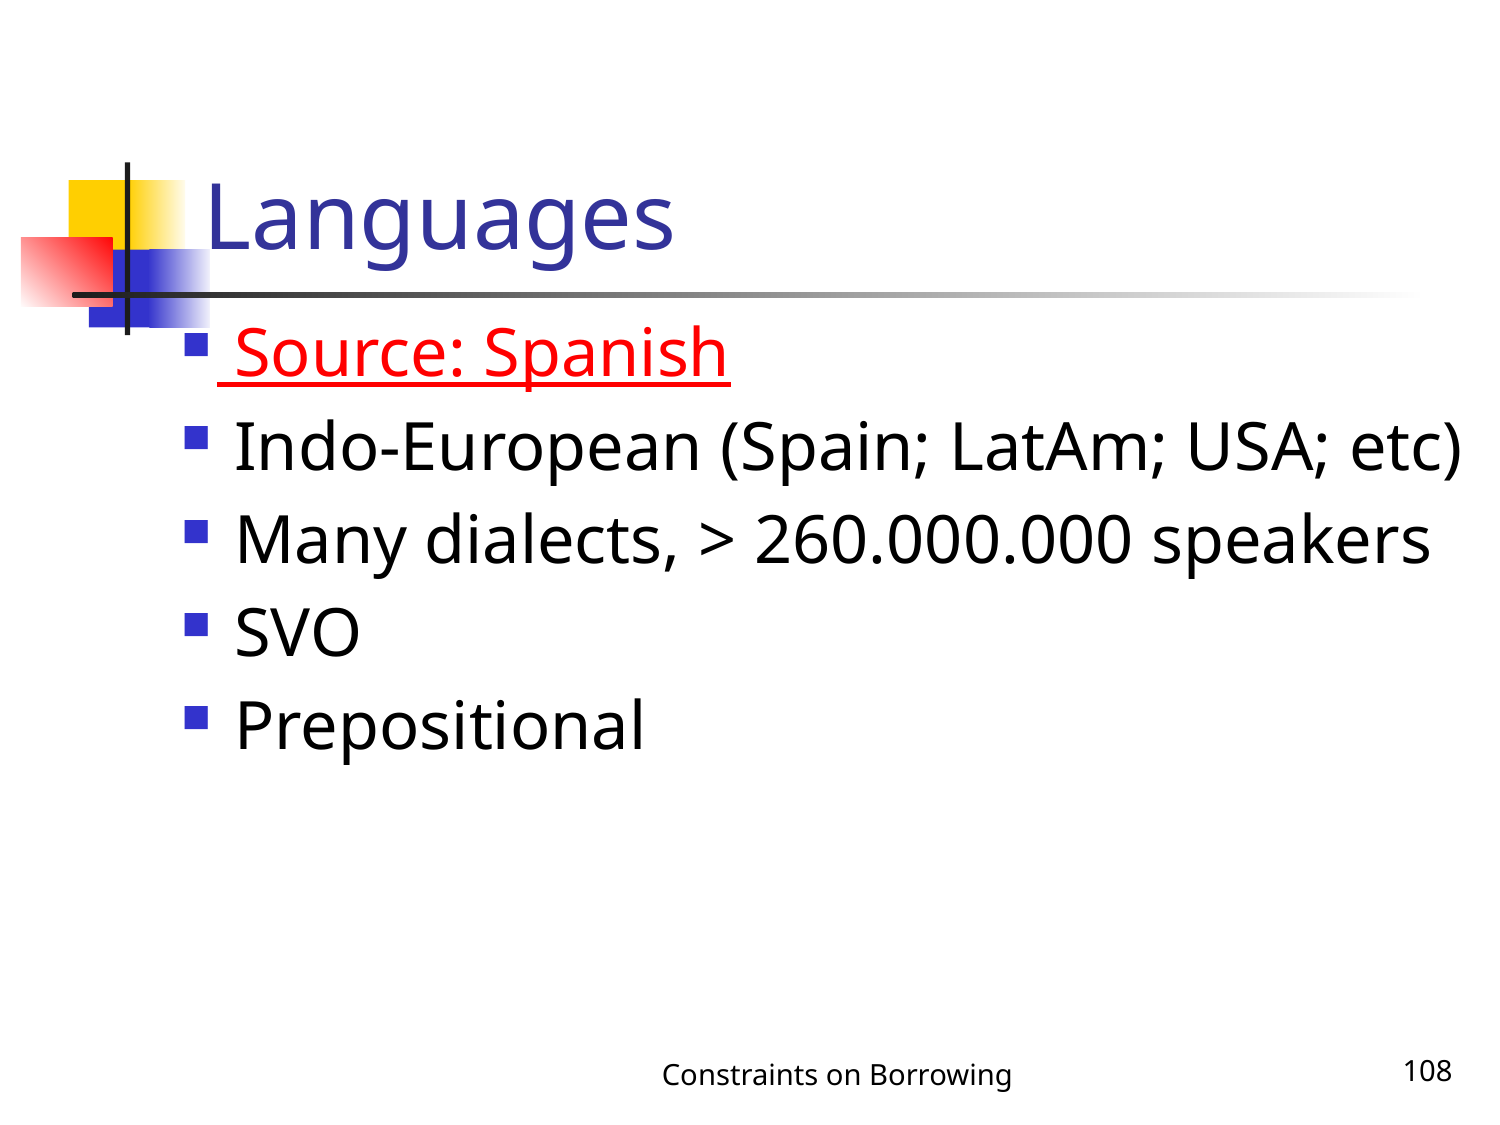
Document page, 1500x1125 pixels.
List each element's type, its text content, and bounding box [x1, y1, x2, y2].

slide_number 108 [1154, 1023, 1468, 1100]
title Languages [188, 34, 1468, 276]
text_box Source: Spanish Indo-European (Spain; LatAm; USA; etc) Many dialects, > 260.000.000 speakers SVO Prepositional [166, 302, 1479, 771]
footer Constraints on Borrowing [599, 1023, 1076, 1100]
